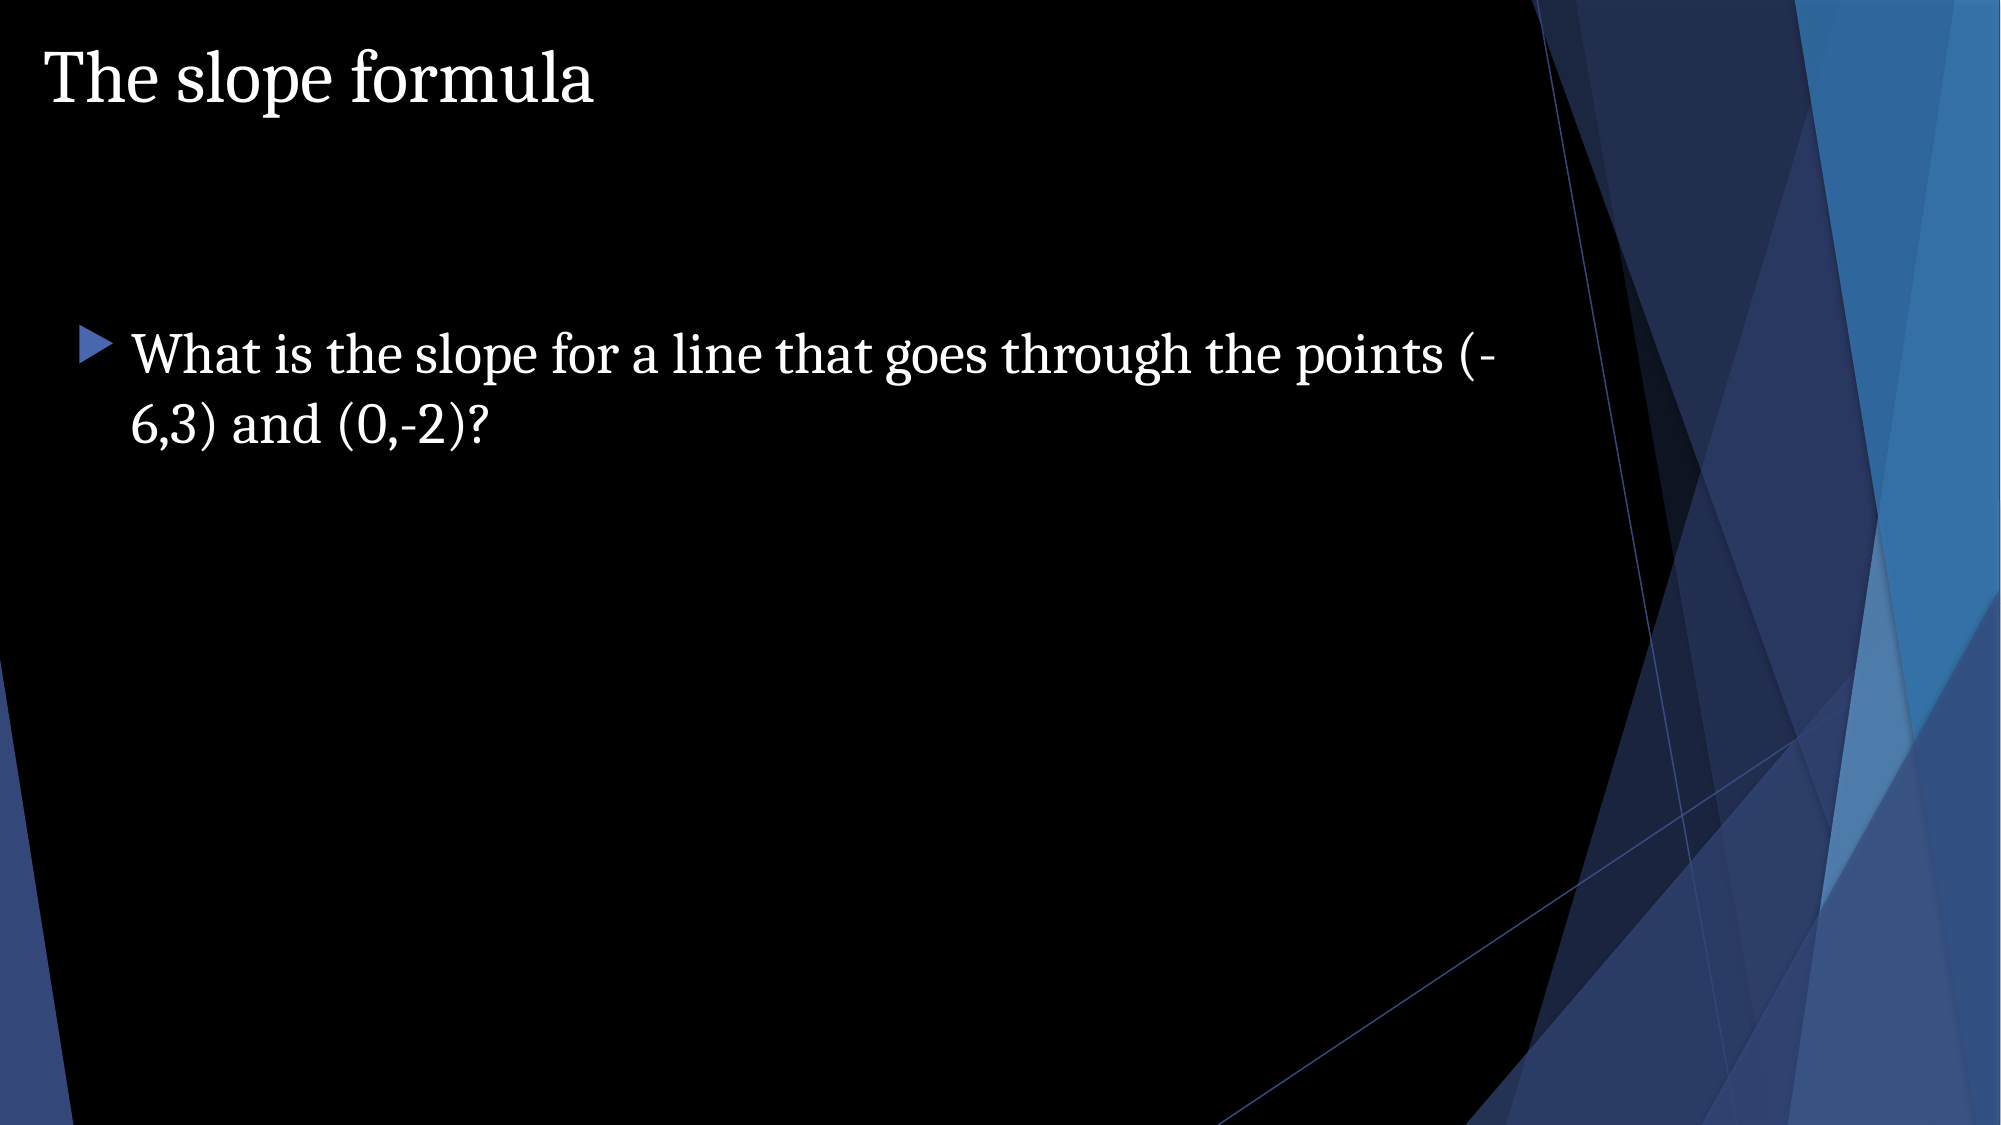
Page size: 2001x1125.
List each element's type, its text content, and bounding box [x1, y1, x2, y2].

title The slope formula [28, 20, 1439, 238]
